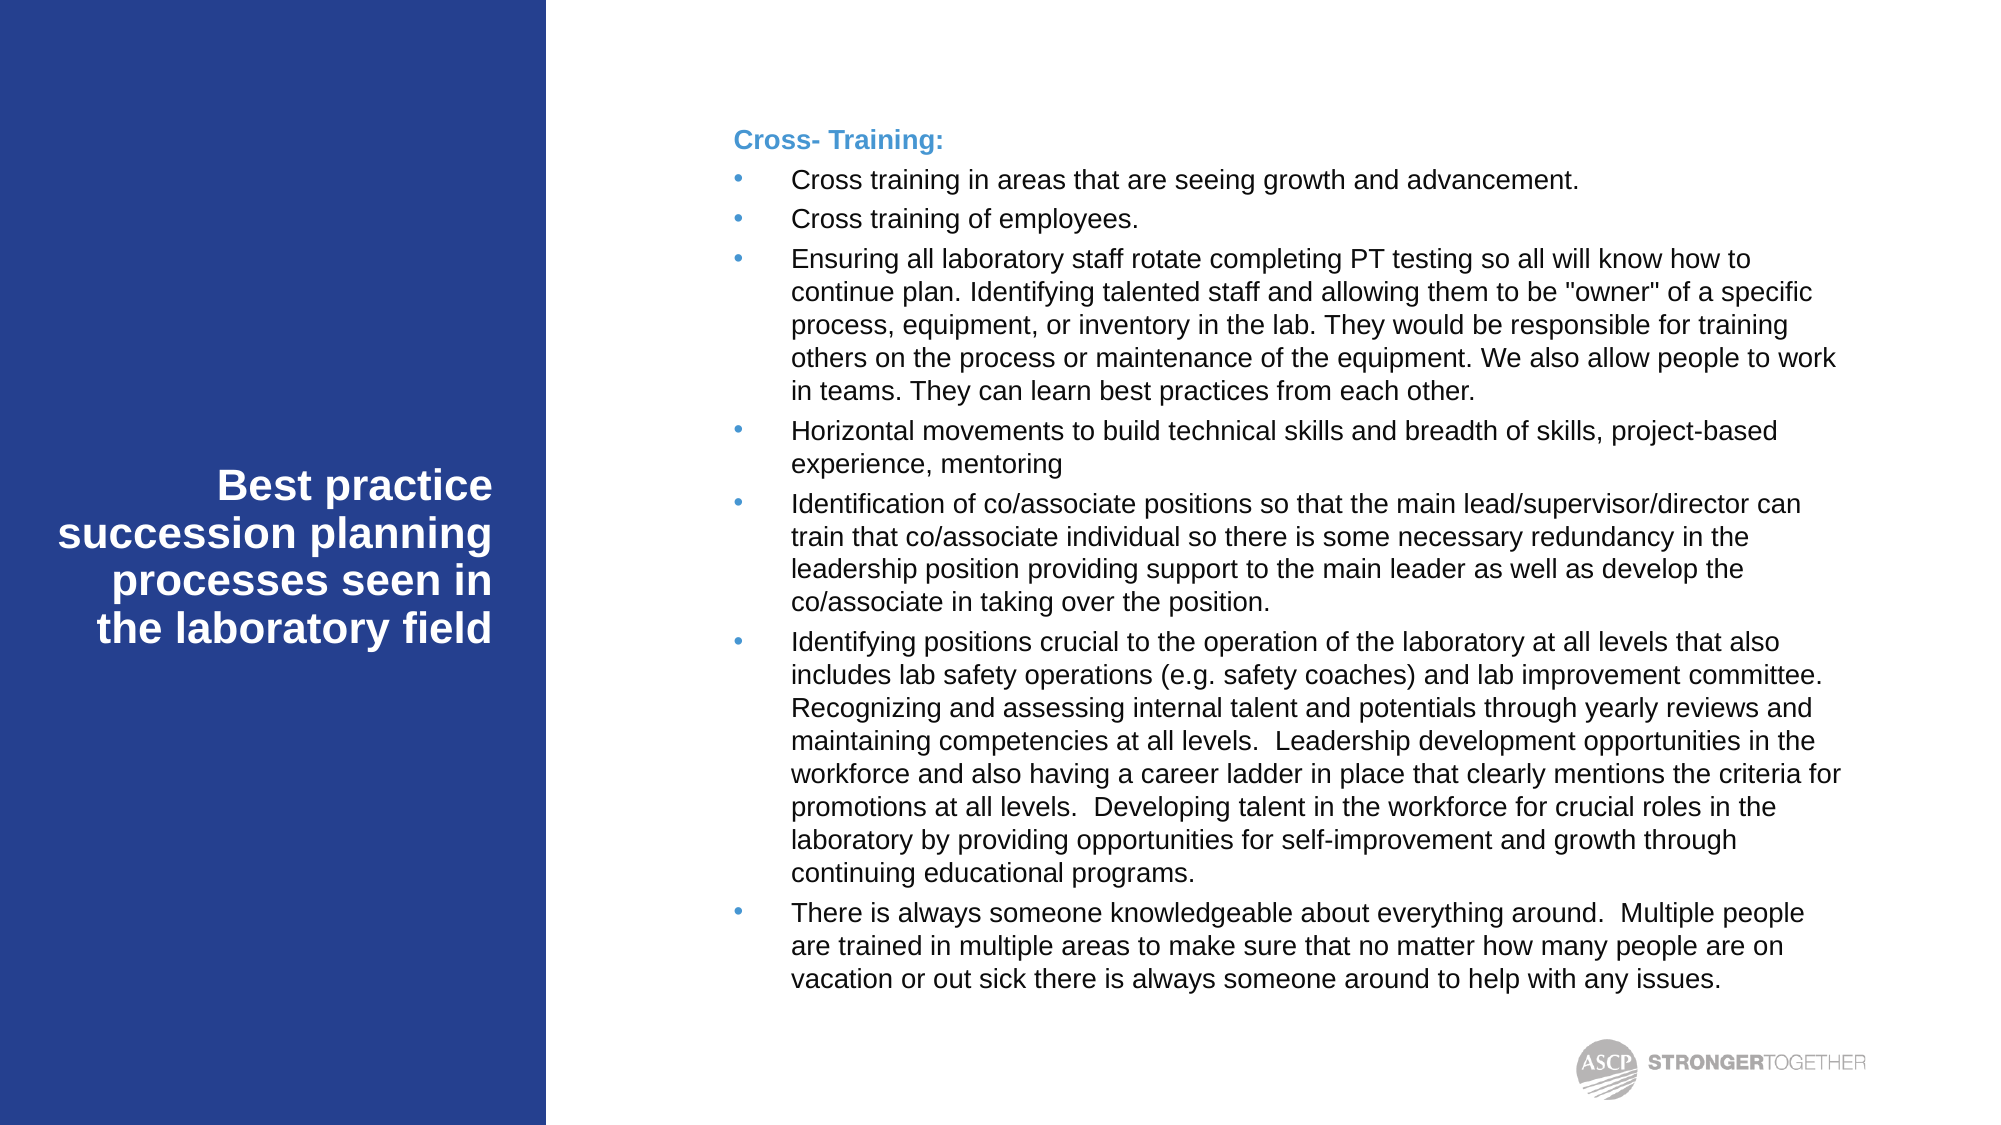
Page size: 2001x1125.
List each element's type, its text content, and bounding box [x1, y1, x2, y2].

list Cross- Training: Cross training in areas that are seeing growth and advancement. Cross training of employees. Ensuring all laboratory staff rotate completing PT testing so all will know how to continue plan. Identifying talented staff and allowing them to be "owner" of a specific process, equipment, or inventory in the lab. They would be responsible for training others on the process or maintenance of the equipment. We also allow people to work in teams. They can learn best practices from each other. Horizontal movements to build technical skills and breadth of skills, project-based experience, mentoring Identification of co/associate positions so that the main lead/supervisor/director can train that co/associate individual so there is some necessary redundancy in the leadership position providing support to the main leader as well as develop the co/associate in taking over the position. Identifying positions crucial to the operation of the laboratory at all levels that also includes lab safety operations (e.g. safety coaches) and lab improvement committee. Recognizing and assessing internal talent and potentials through yearly reviews and maintaining competencies at all levels. Leadership development opportunities in the workforce and also having a career ladder in place that clearly mentions the criteria for promotions at all levels. Developing talent in the workforce for crucial roles in the laboratory by providing opportunities for self-improvement and growth through continuing educational programs. There is always someone knowledgeable about everything around. Multiple people are trained in multiple areas to make sure that no matter how many people are on vacation or out sick there is always someone around to help with any issues. [701, 107, 1866, 1009]
picture [1576, 1039, 1866, 1100]
title Best practice succession planning processes seen in the laboratory field [37, 448, 509, 667]
